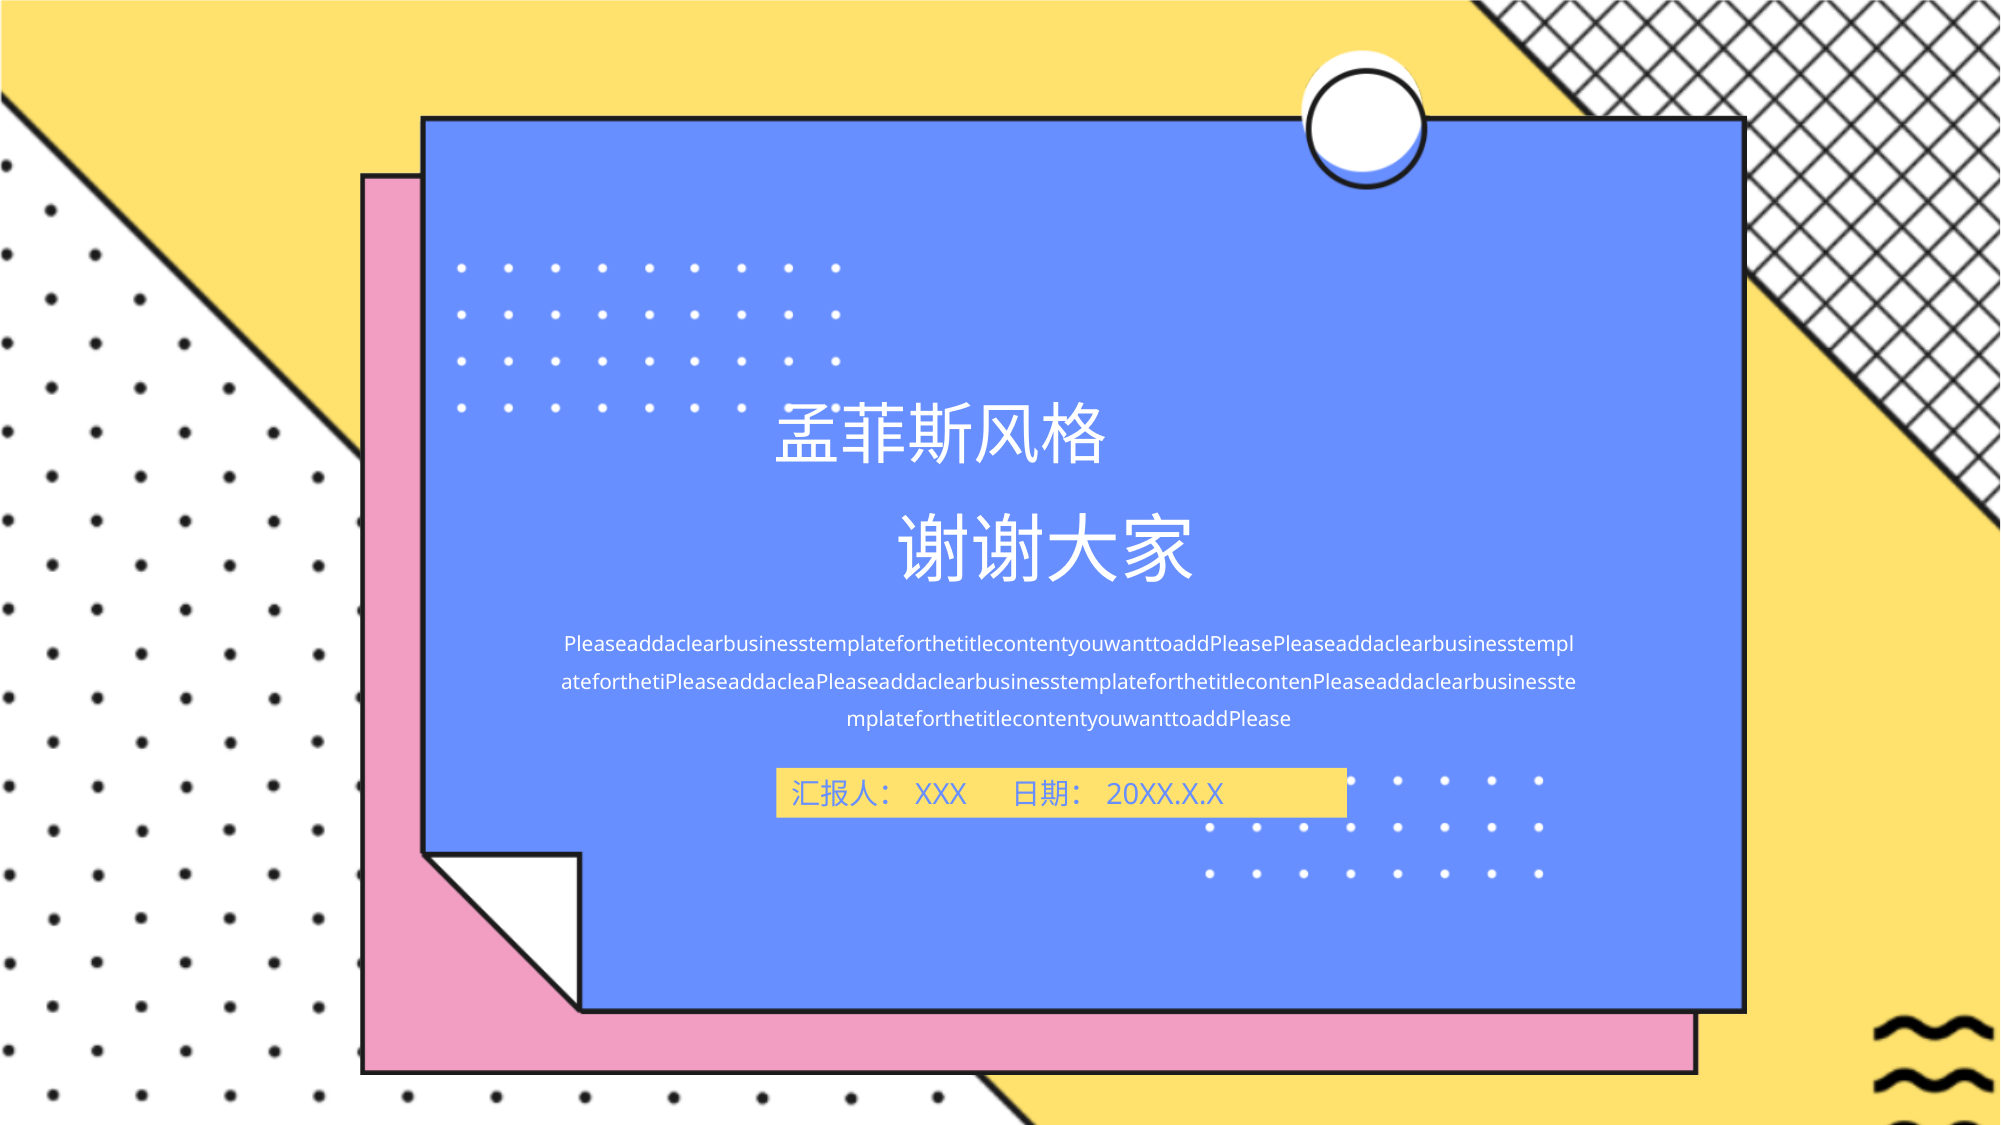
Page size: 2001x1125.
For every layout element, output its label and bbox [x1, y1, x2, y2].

picture [3, 0, 2001, 1125]
text_box [1566, 611, 1594, 739]
